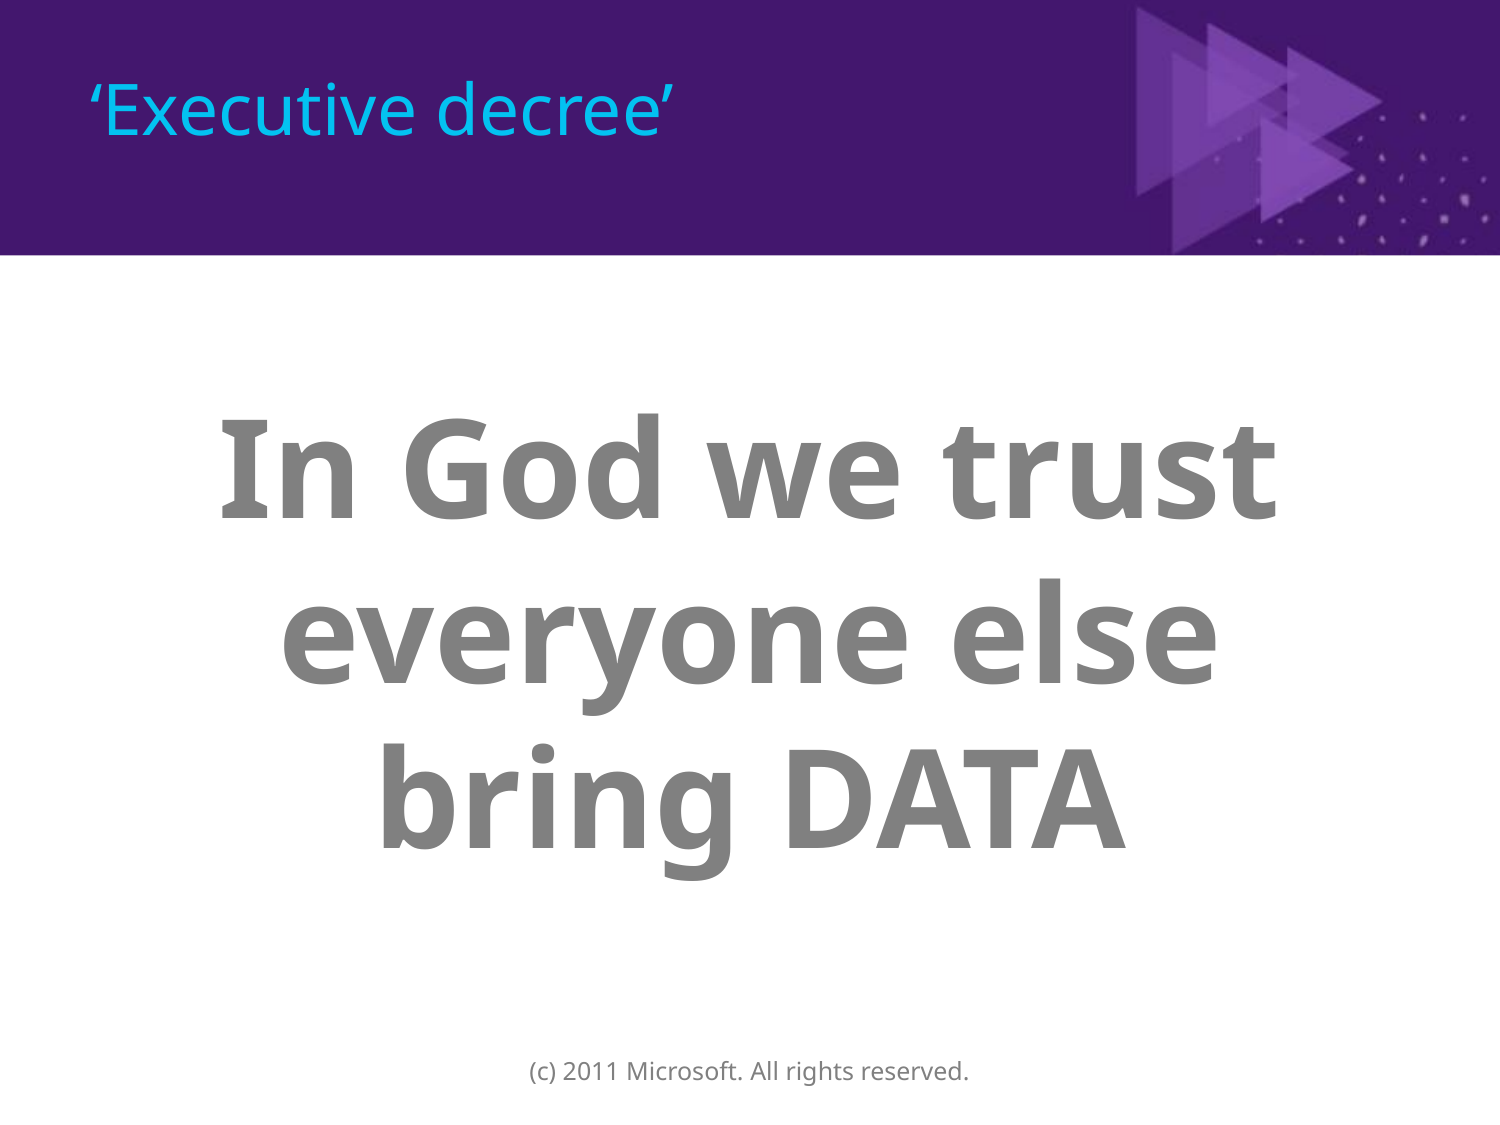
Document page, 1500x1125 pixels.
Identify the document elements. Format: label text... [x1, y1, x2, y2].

picture [0, 0, 1500, 255]
footer (c) 2011 Microsoft. All rights reserved. [512, 1042, 988, 1103]
list In God we trust everyone else bring DATA [75, 373, 1425, 1005]
text_box ‘Executive decree’ [74, 56, 1425, 244]
title [64, 54, 1415, 243]
